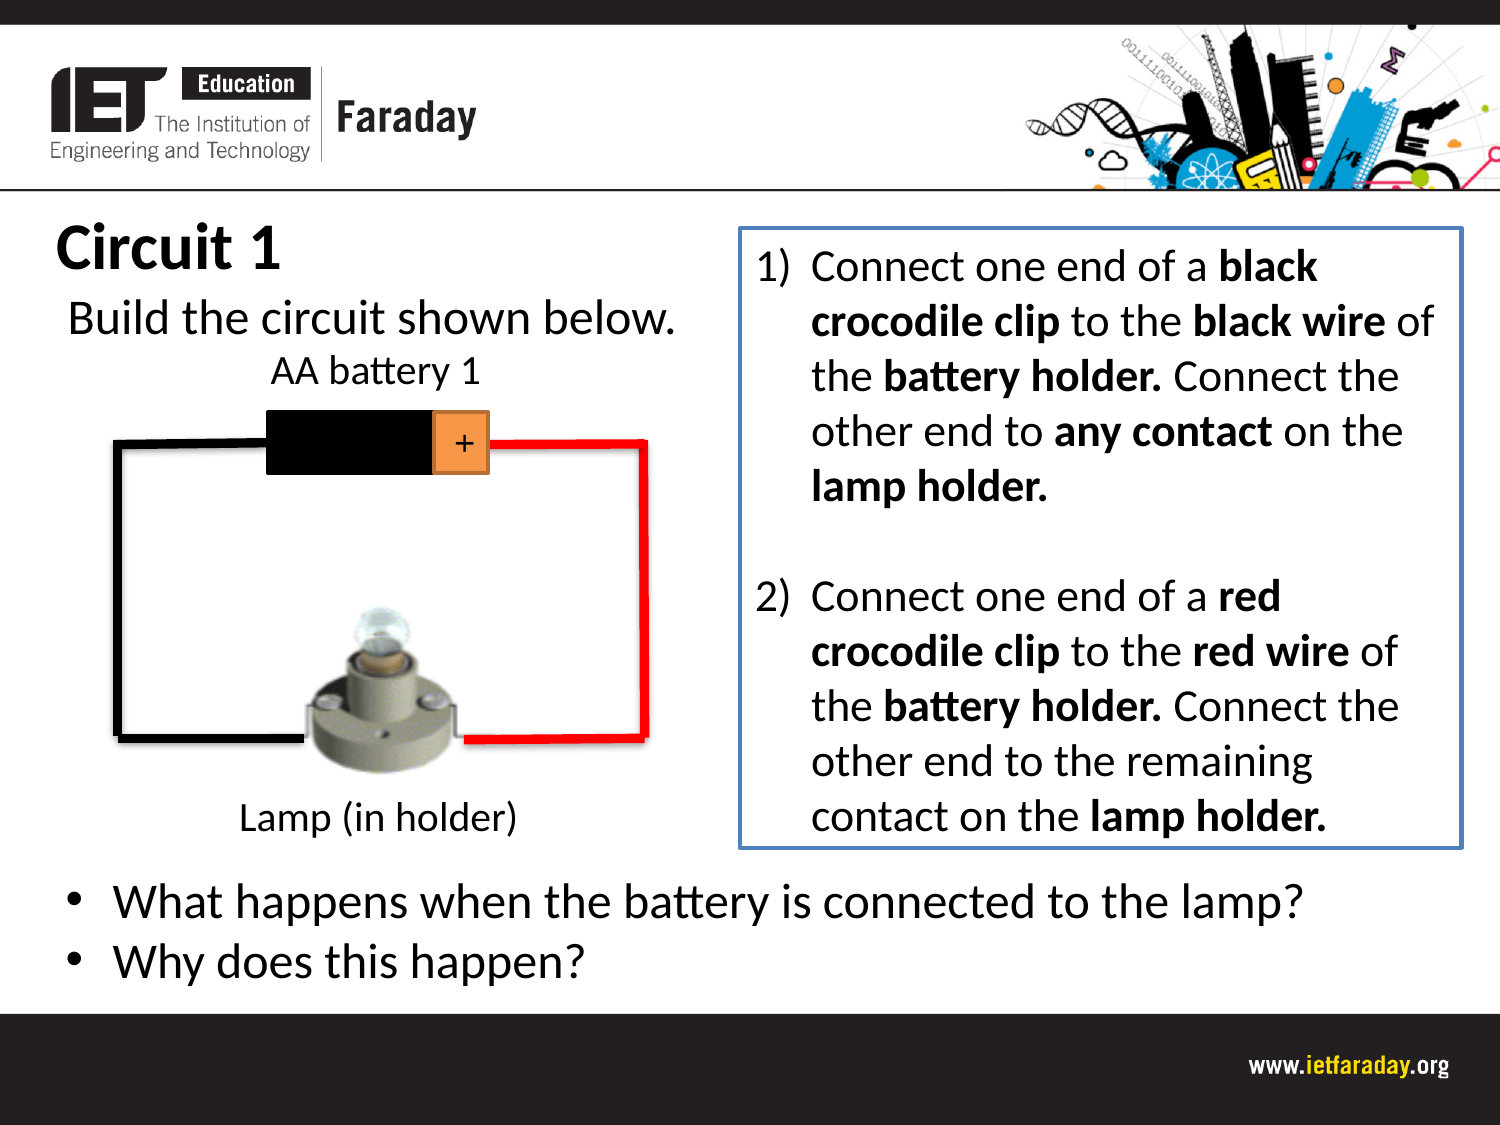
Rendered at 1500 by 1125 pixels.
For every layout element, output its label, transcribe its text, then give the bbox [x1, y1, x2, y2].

text_box What happens when the battery is connected to the lamp? Why does this happen? [50, 860, 1460, 996]
text_box Circuit 1 [41, 195, 1306, 291]
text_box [116, 335, 645, 848]
picture [0, 0, 1500, 1125]
text_box Build the circuit shown below. [52, 277, 738, 353]
text_box Connect one end of a black crocodile clip to the black wire of the battery holder. Connect the other end to any contact on the lamp holder. Connect one end of a red crocodile clip to the red wire of the battery holder. Connect the other end to the remaining contact on the lamp holder. [738, 226, 1464, 850]
